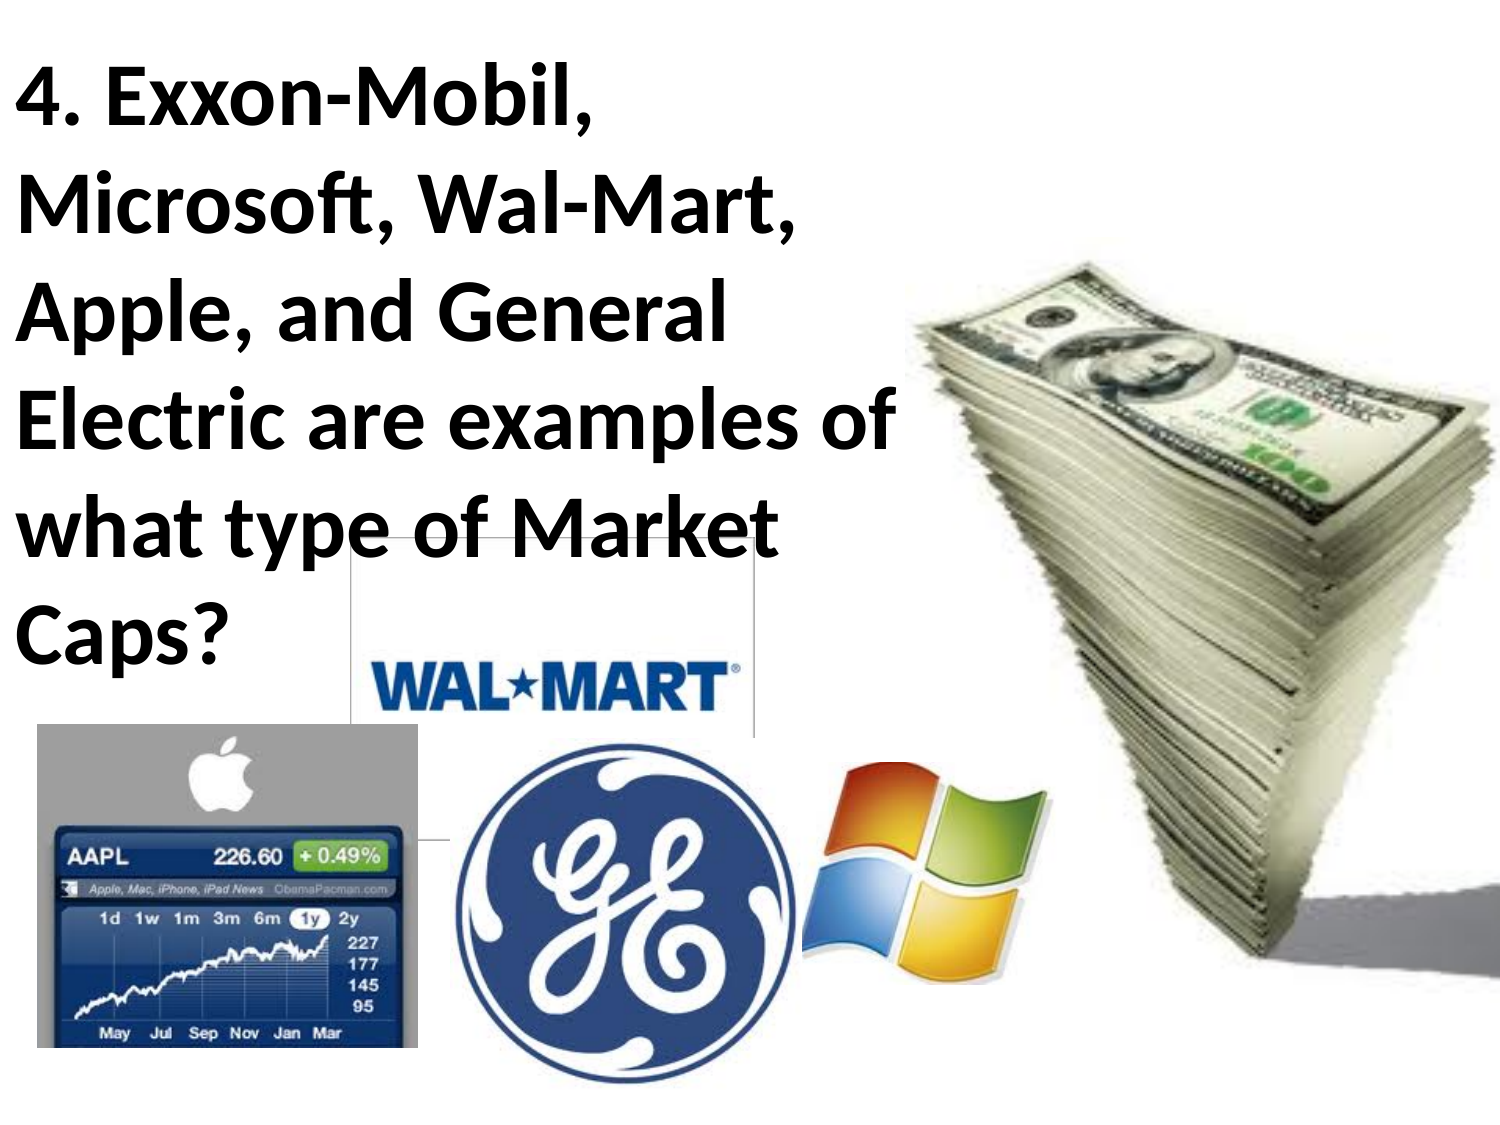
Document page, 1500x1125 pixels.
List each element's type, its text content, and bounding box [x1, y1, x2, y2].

picture [37, 237, 1500, 1091]
title 4. Exxon-Mobil, Microsoft, Wal-Mart, Apple, and General Electric are examples of what type of Market Caps? [0, 24, 925, 1125]
